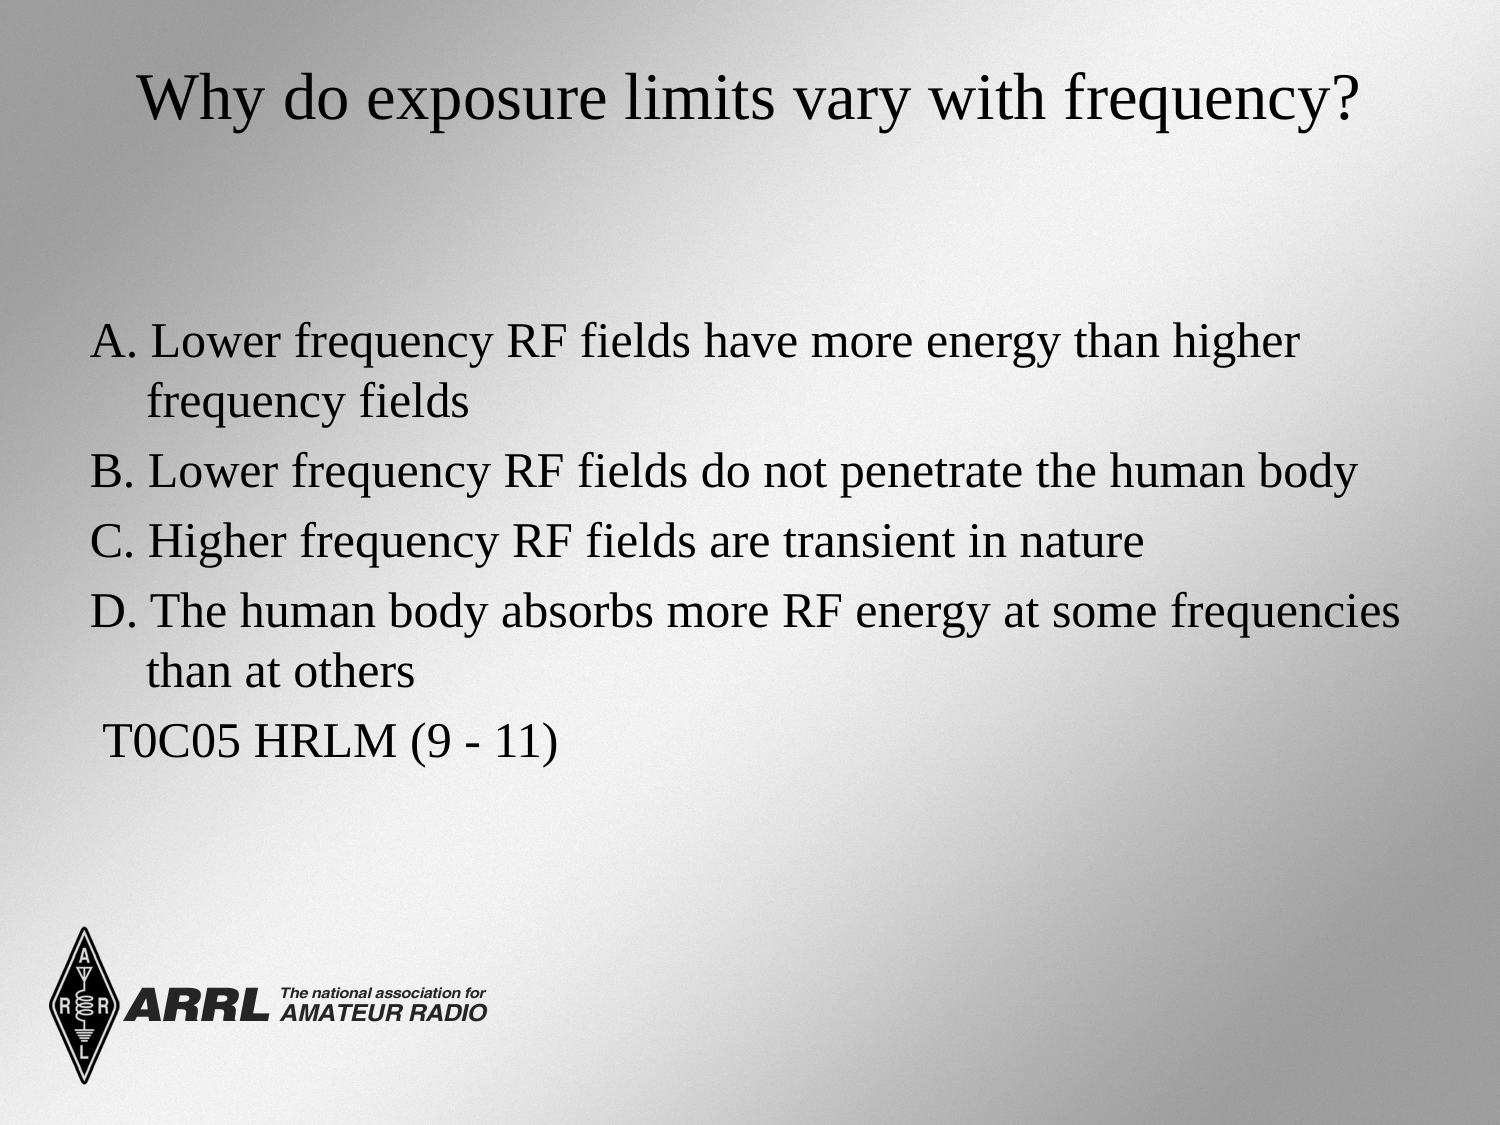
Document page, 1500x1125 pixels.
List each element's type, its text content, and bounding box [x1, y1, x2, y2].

title Why do exposure limits vary with frequency? [75, 45, 1425, 233]
list A. Lower frequency RF fields have more energy than higher frequency fields B. Lower frequency RF fields do not penetrate the human body C. Higher frequency RF fields are transient in nature D. The human body absorbs more RF energy at some frequencies than at others T0C05 HRLM (9 - 11) [75, 299, 1425, 1005]
picture [0, 0, 1500, 1125]
